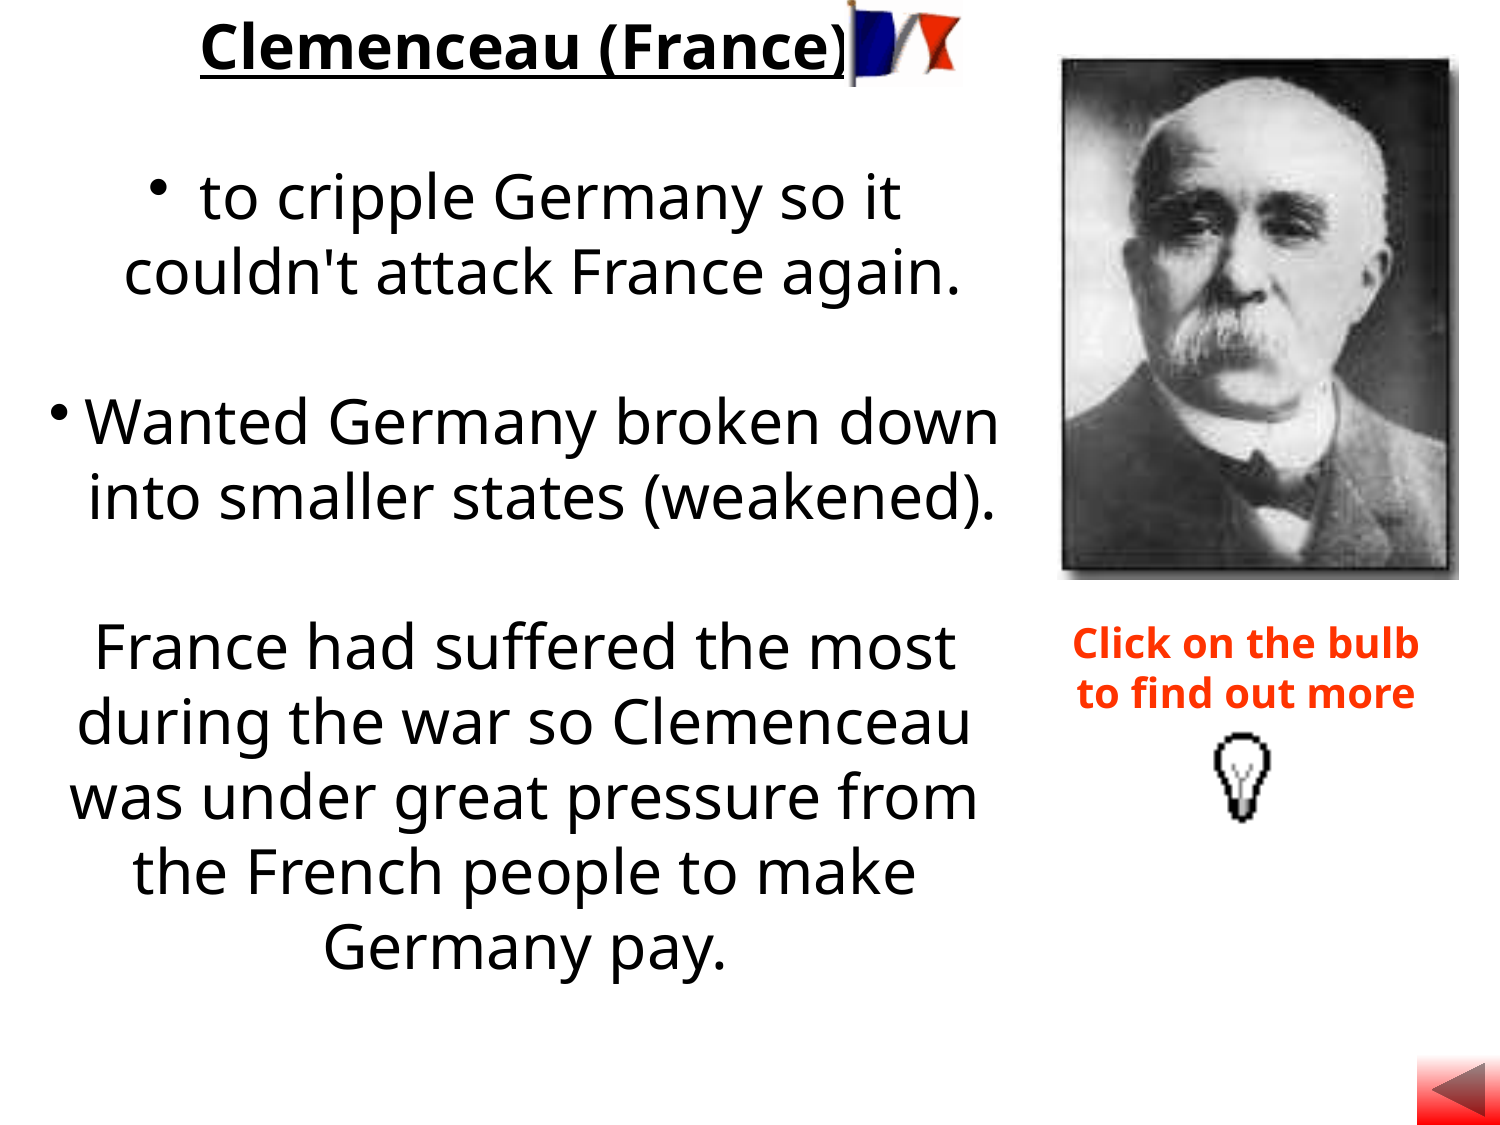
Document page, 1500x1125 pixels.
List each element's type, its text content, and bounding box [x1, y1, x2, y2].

picture [1056, 54, 1459, 580]
picture [844, 0, 963, 87]
picture [1198, 727, 1296, 831]
text_box Clemenceau (France) to cripple Germany so it couldn't attack France again. Wanted Germany broken down into smaller states (weakened). France had suffered the most during the war so Clemenceau was under great pressure from the French people to make Germany pay. [29, 0, 1022, 989]
text_box [1417, 1054, 1500, 1125]
text_box Click on the bulb to find out more [1033, 609, 1459, 725]
